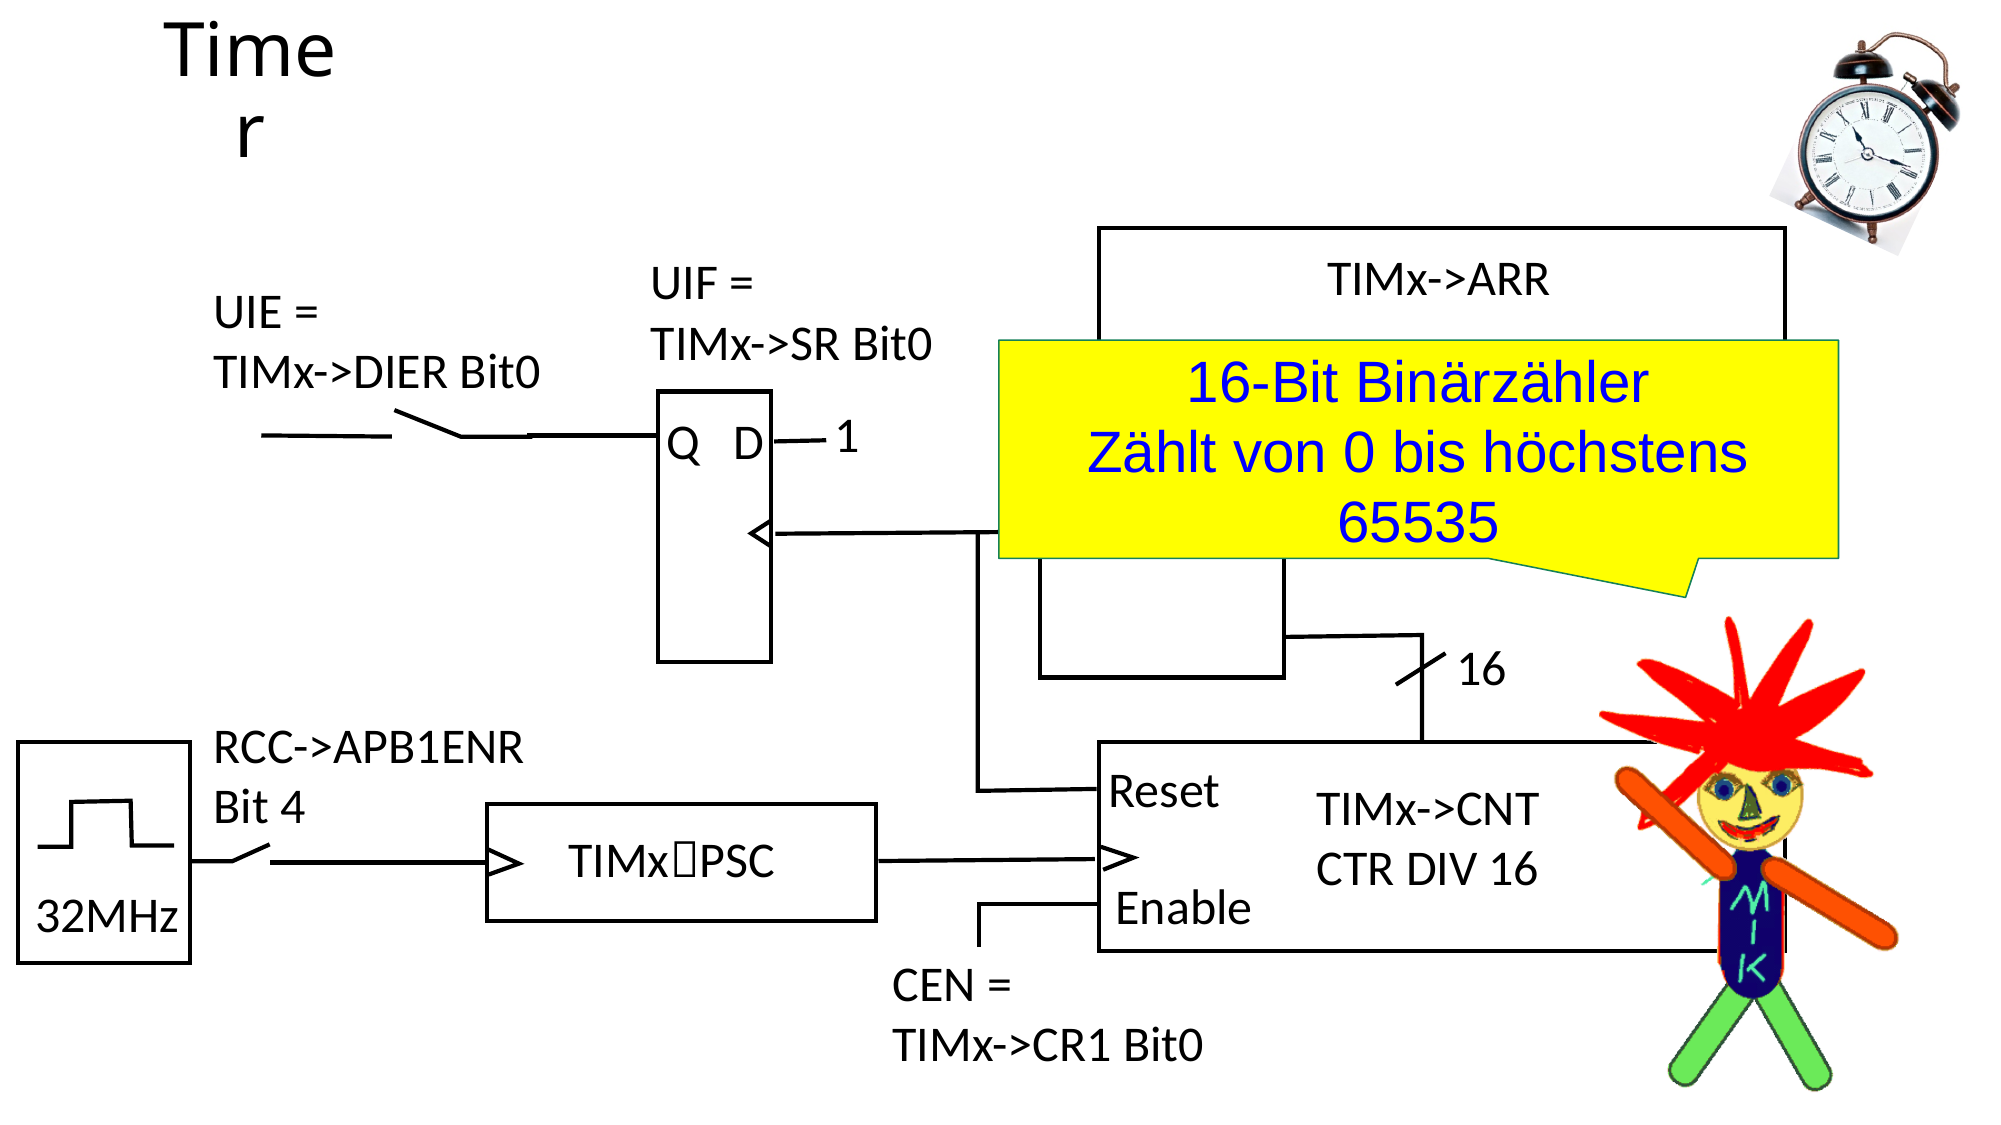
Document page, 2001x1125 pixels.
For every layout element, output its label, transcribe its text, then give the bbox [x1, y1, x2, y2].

text_box RCC->APB1ENR Bit 4 [198, 705, 541, 841]
picture [1579, 599, 1914, 1105]
text_box [1285, 633, 1424, 743]
text_box [487, 848, 522, 876]
text_box TIMx->ARR [1312, 238, 1566, 314]
text_box [878, 858, 1093, 863]
text_box TIMxPSC [553, 820, 791, 896]
text_box [749, 519, 773, 548]
text_box [775, 531, 976, 535]
text_box [657, 391, 772, 402]
text_box TIMx->CNT CTR DIV 16 [1301, 768, 1555, 903]
text_box [1098, 227, 1786, 340]
text_box [978, 903, 1093, 944]
text_box 32MHz [20, 874, 195, 950]
text_box [37, 799, 175, 848]
text_box [393, 409, 533, 438]
text_box [261, 434, 392, 438]
title Timer [139, 108, 361, 182]
text_box EQ CMP [1038, 559, 1289, 571]
text_box [191, 843, 271, 863]
text_box [657, 478, 772, 663]
text_box [1395, 654, 1441, 686]
text_box CEN = TIMx->CR1 Bit0 [878, 944, 1220, 1080]
text_box UIE = TIMx->DIER Bit0 [199, 271, 556, 407]
text_box [1039, 571, 1285, 679]
text_box 1 [820, 394, 876, 470]
text_box 16 [1441, 627, 1522, 703]
text_box [17, 741, 191, 964]
text_box 16-Bit Binärzähler Zählt von 0 bis höchstens 65535 [998, 340, 1839, 598]
text_box [976, 531, 1093, 792]
text_box [774, 439, 820, 443]
text_box UIF = TIMx->SR Bit0 [636, 242, 949, 378]
text_box Q D [651, 402, 785, 478]
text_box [1093, 750, 1290, 943]
text_box [486, 803, 877, 922]
picture [1769, 0, 1990, 257]
text_box [1098, 741, 1579, 952]
